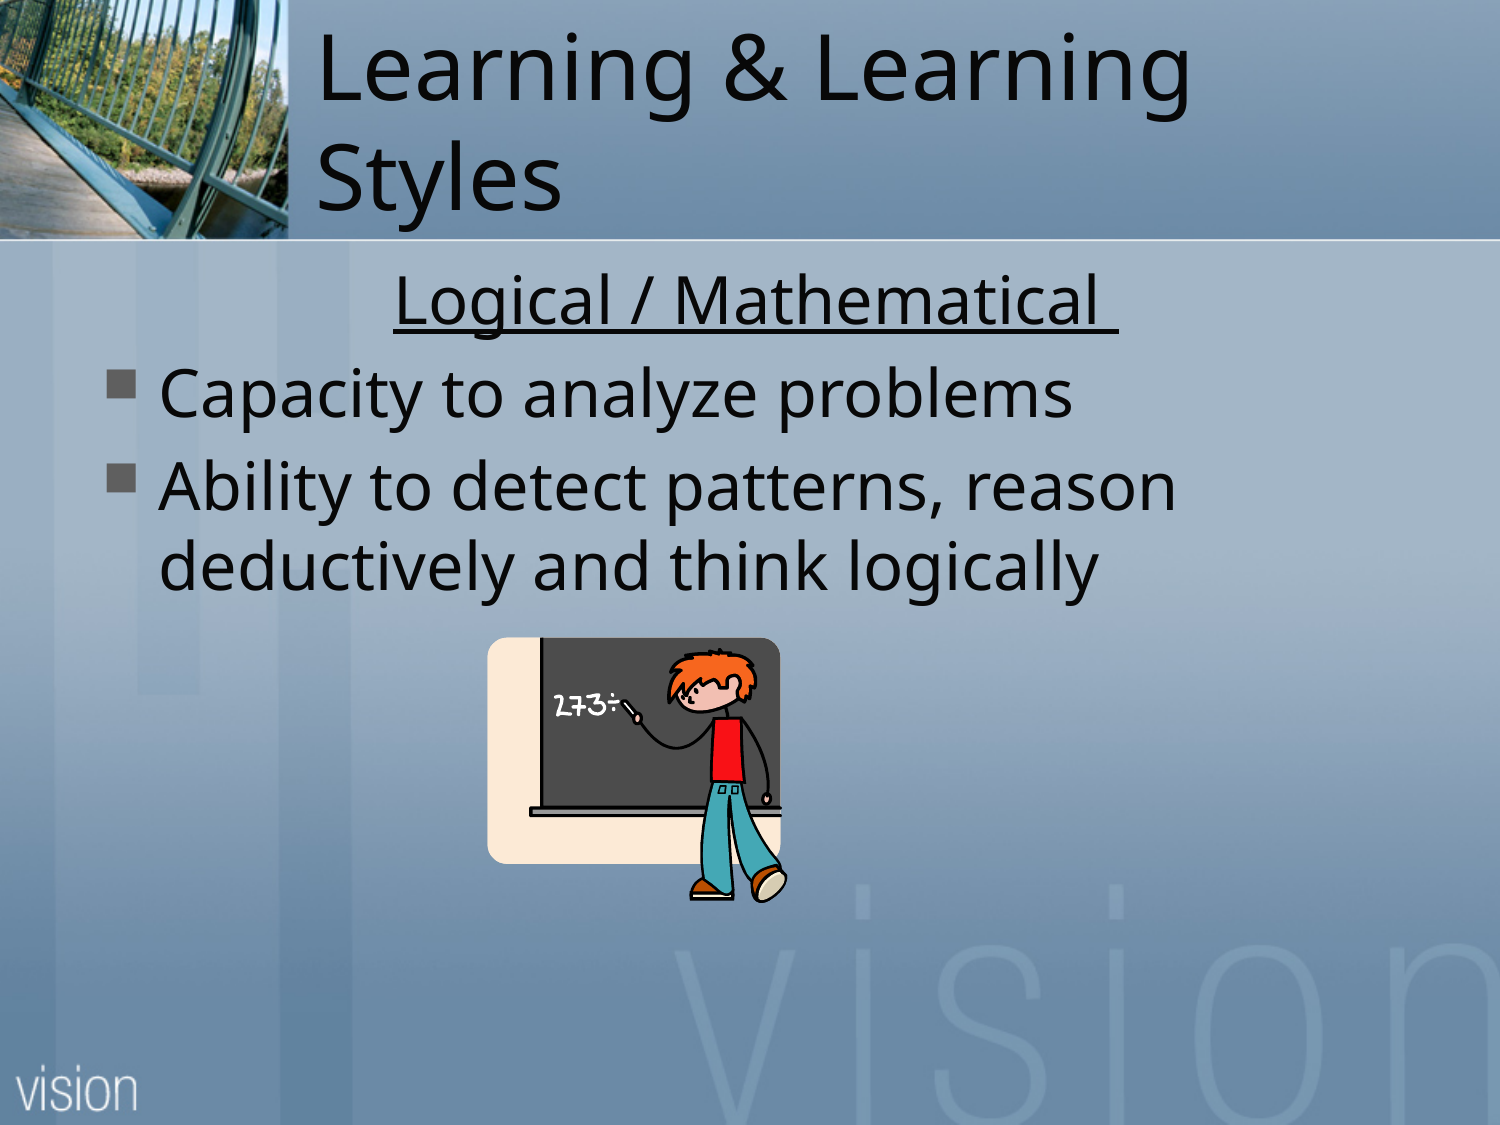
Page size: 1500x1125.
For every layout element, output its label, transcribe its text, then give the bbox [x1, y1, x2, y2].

title Learning & Learning Styles [299, 30, 1462, 207]
picture [0, 0, 1500, 1125]
list Logical / Mathematical Capacity to analyze problems Ability to detect patterns, reason deductively and think logically [87, 249, 1426, 1083]
